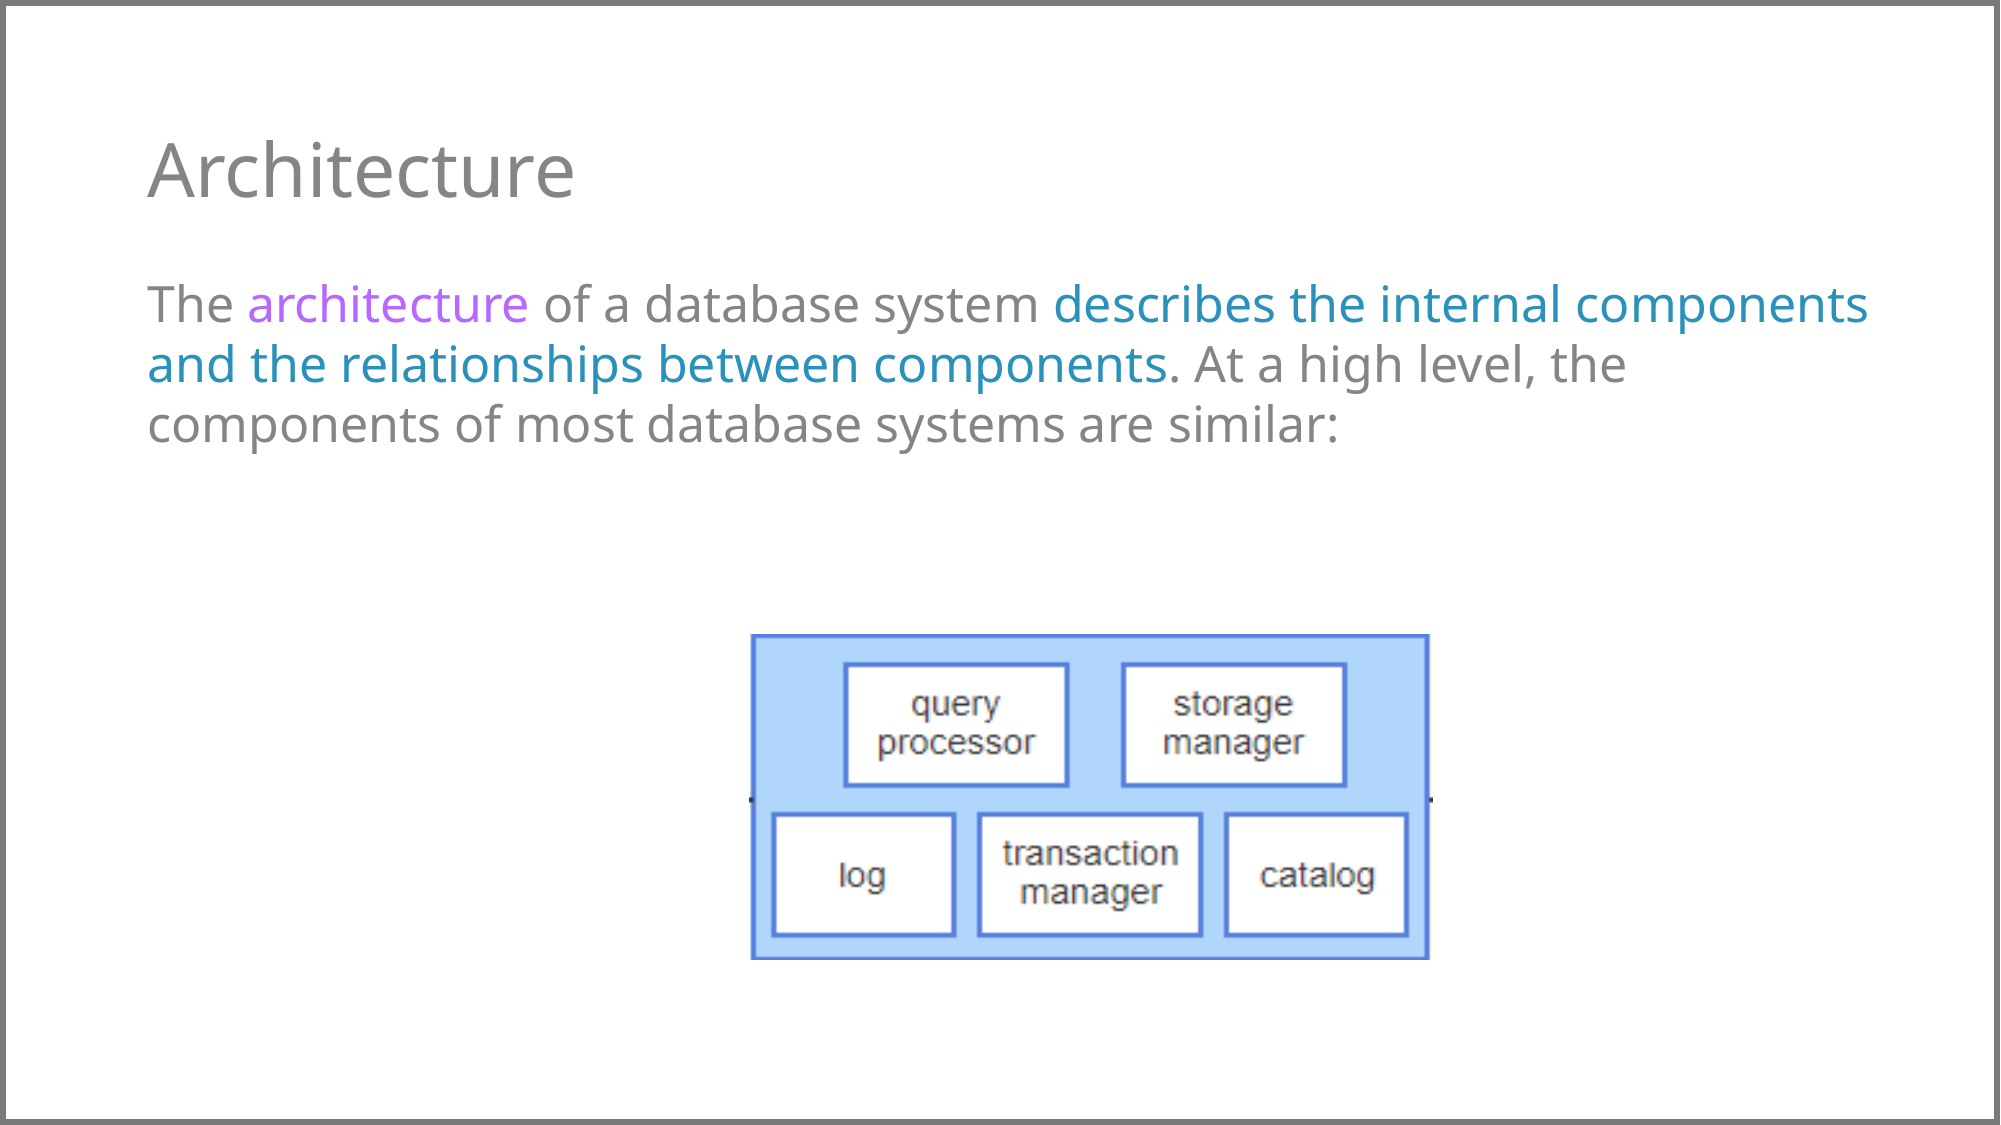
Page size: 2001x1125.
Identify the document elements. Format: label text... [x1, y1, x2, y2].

picture [748, 634, 1433, 960]
text_box Architecture The architecture of a database system describes the internal components and the relationships between components. At a high level, the components of most database systems are similar: [132, 115, 1919, 521]
text_box [0, 0, 2000, 1125]
